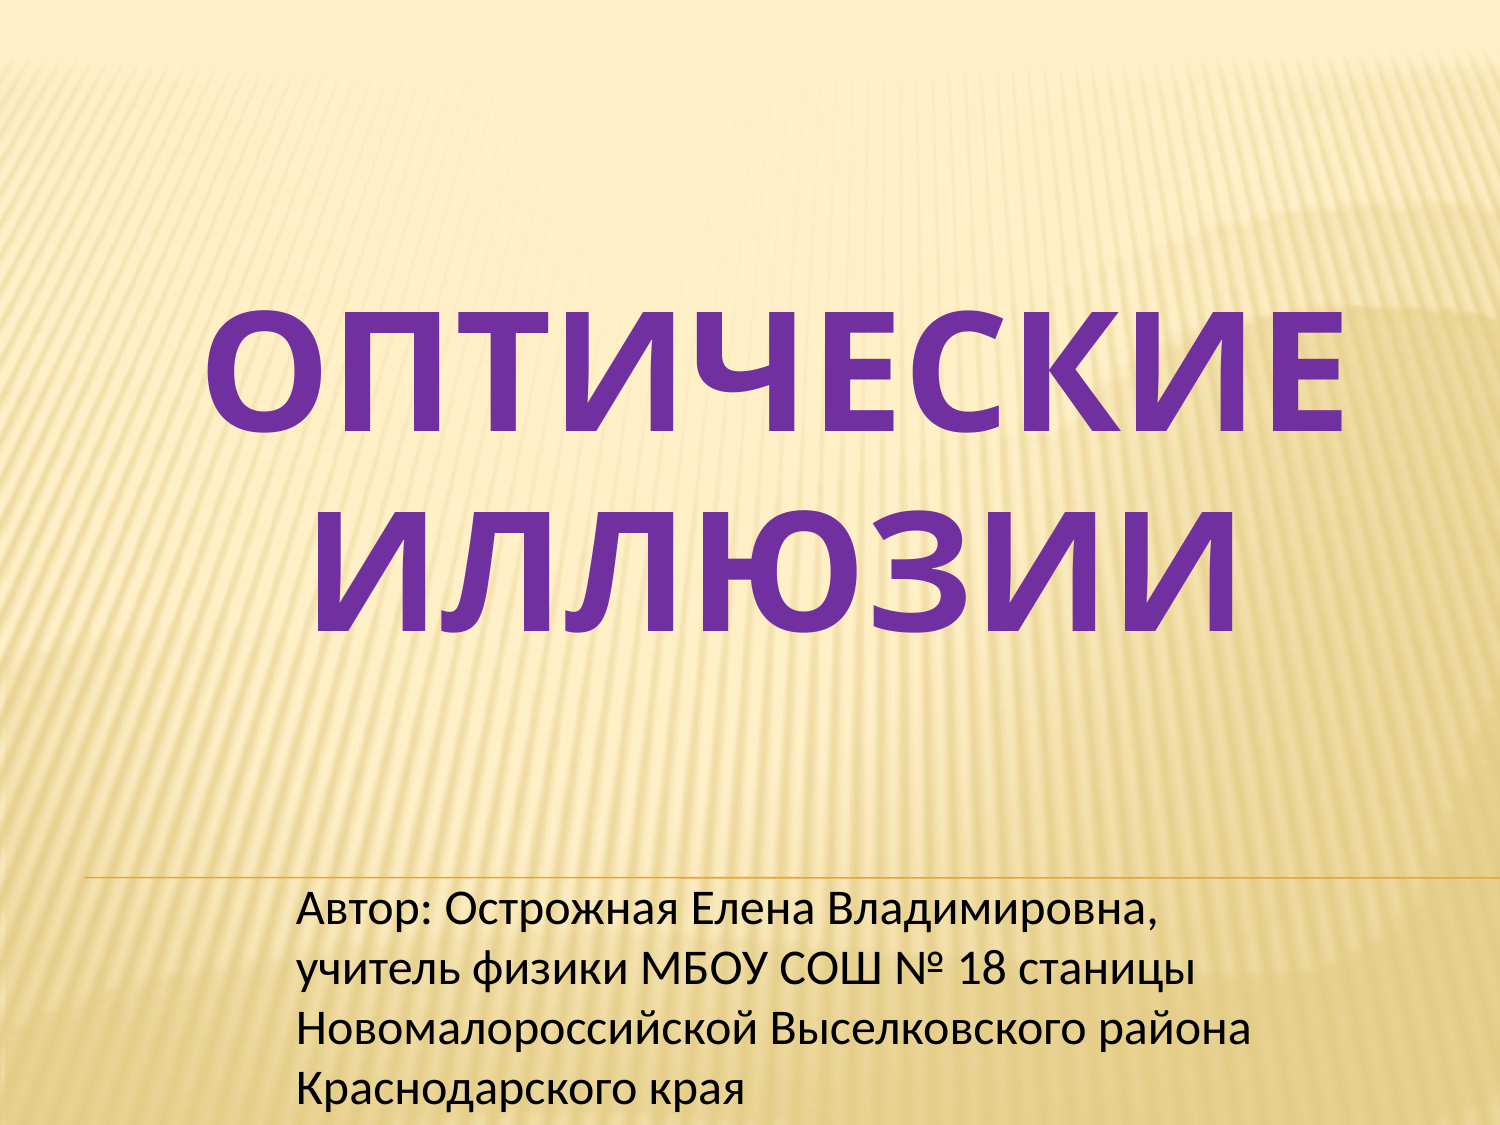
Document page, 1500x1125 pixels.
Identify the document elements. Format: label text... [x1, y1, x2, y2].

title Оптические иллюзии [82, 257, 1470, 459]
text_box Автор: Острожная Елена Владимировна, учитель физики МБОУ СОШ № 18 станицы Новомалороссийской Выселковского района Краснодарского края [281, 867, 1319, 1123]
